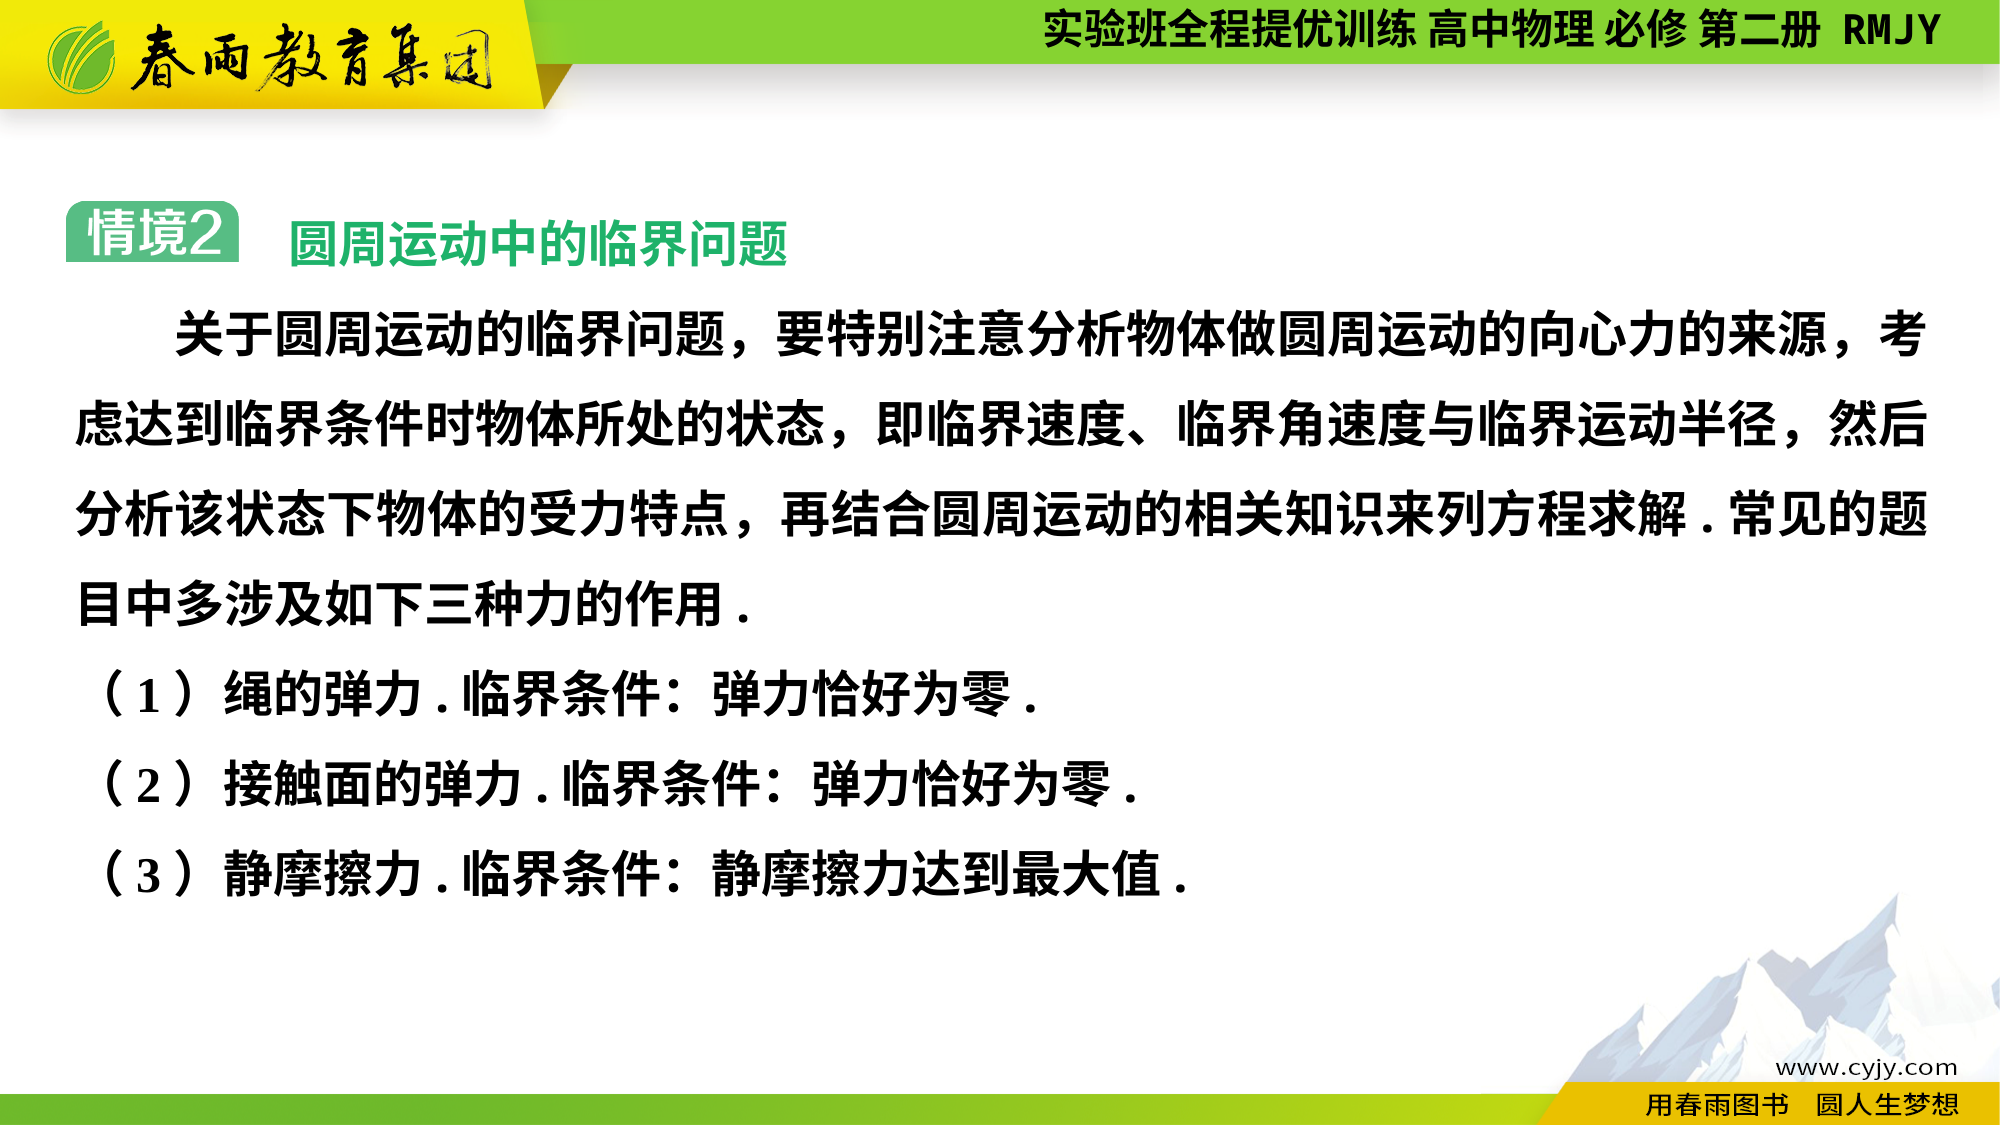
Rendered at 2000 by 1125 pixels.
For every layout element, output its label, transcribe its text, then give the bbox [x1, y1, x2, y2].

list 圆周运动中的临界问题 关于圆周运动的临界问题，要特别注意分析物体做圆周运动的向心力的来源，考虑达到临界条件时物体所处的状态，即临界速度、临界角速度与临界运动半径，然后分析该状态下物体的受力特点，再结合圆周运动的相关知识来列方程求解.常见的题目中多涉及如下三种力的作用. （1）绳的弹力.临界条件：弹力恰好为零. （2）接触面的弹力.临界条件：弹力恰好为零. （3）静摩擦力.临界条件：静摩擦力达到最大值. [59, 174, 1944, 917]
picture [0, 0, 2000, 1125]
